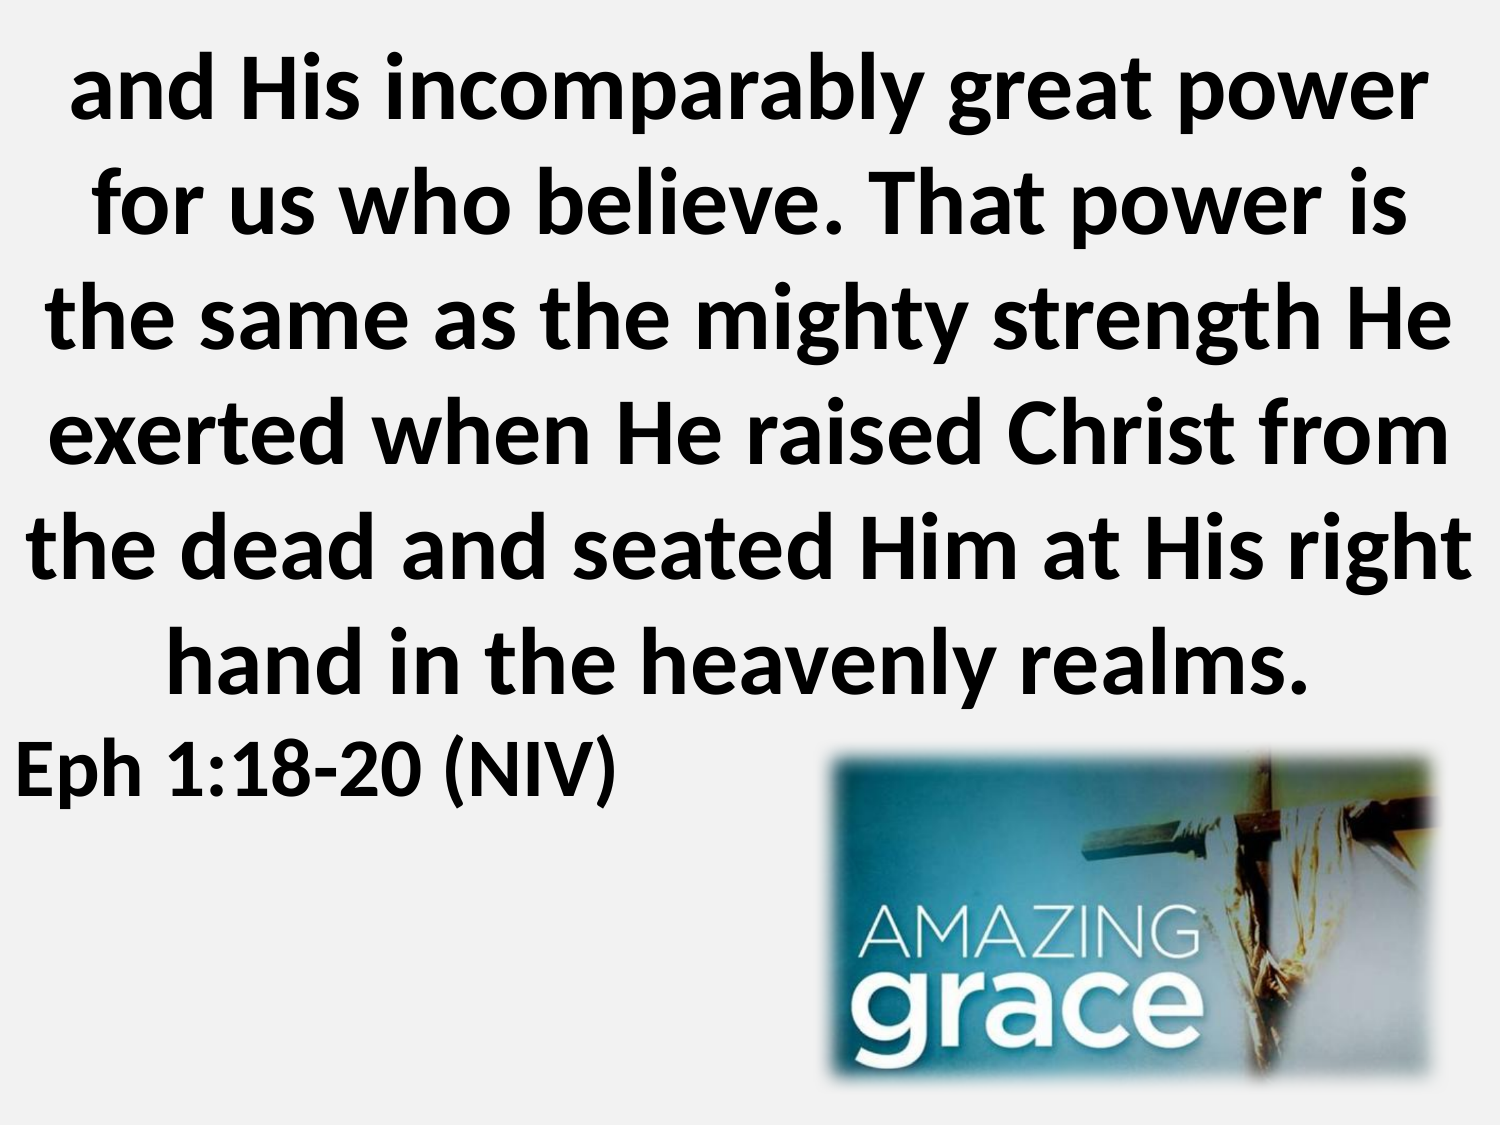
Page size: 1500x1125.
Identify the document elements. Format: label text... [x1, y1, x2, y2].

text_box and His incomparably great power for us who believe. That power is the same as the mighty strength He exerted when He raised Christ from the dead and seated Him at His right hand in the heavenly realms. Eph 1:18-20 (NIV) [0, 16, 1500, 936]
picture [813, 738, 1449, 1095]
